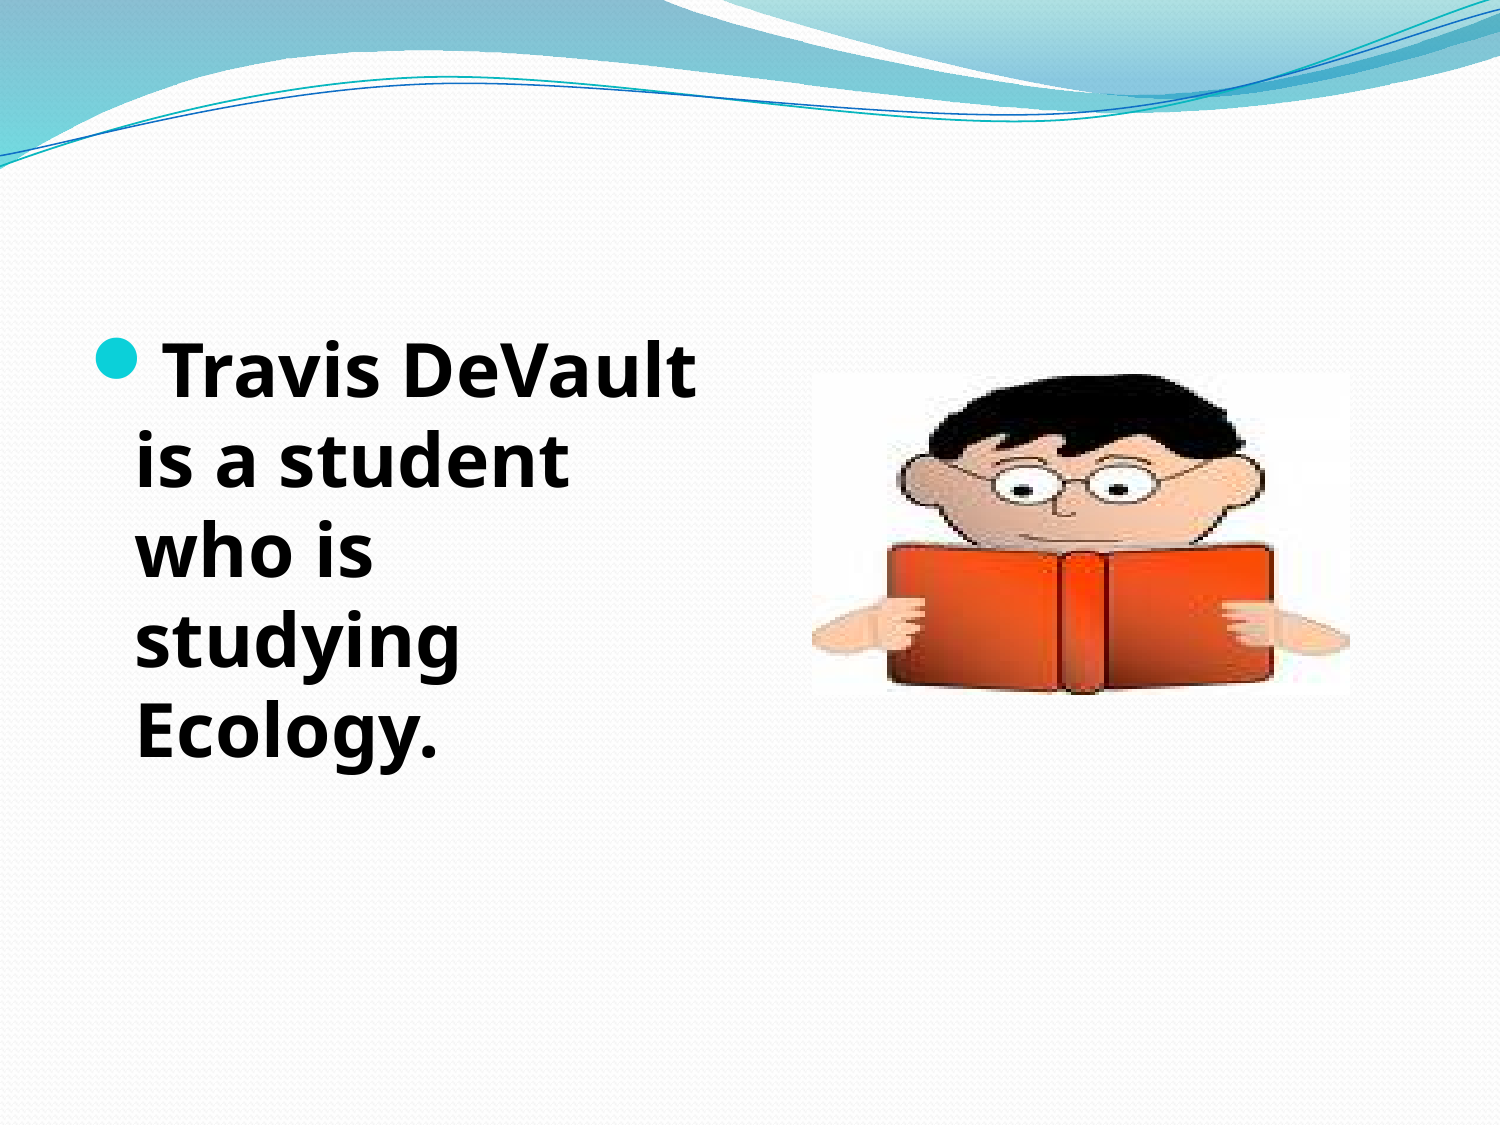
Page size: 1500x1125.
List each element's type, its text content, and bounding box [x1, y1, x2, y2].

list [812, 374, 1351, 695]
list Travis DeVault is a student who is studying Ecology. [75, 314, 738, 1043]
